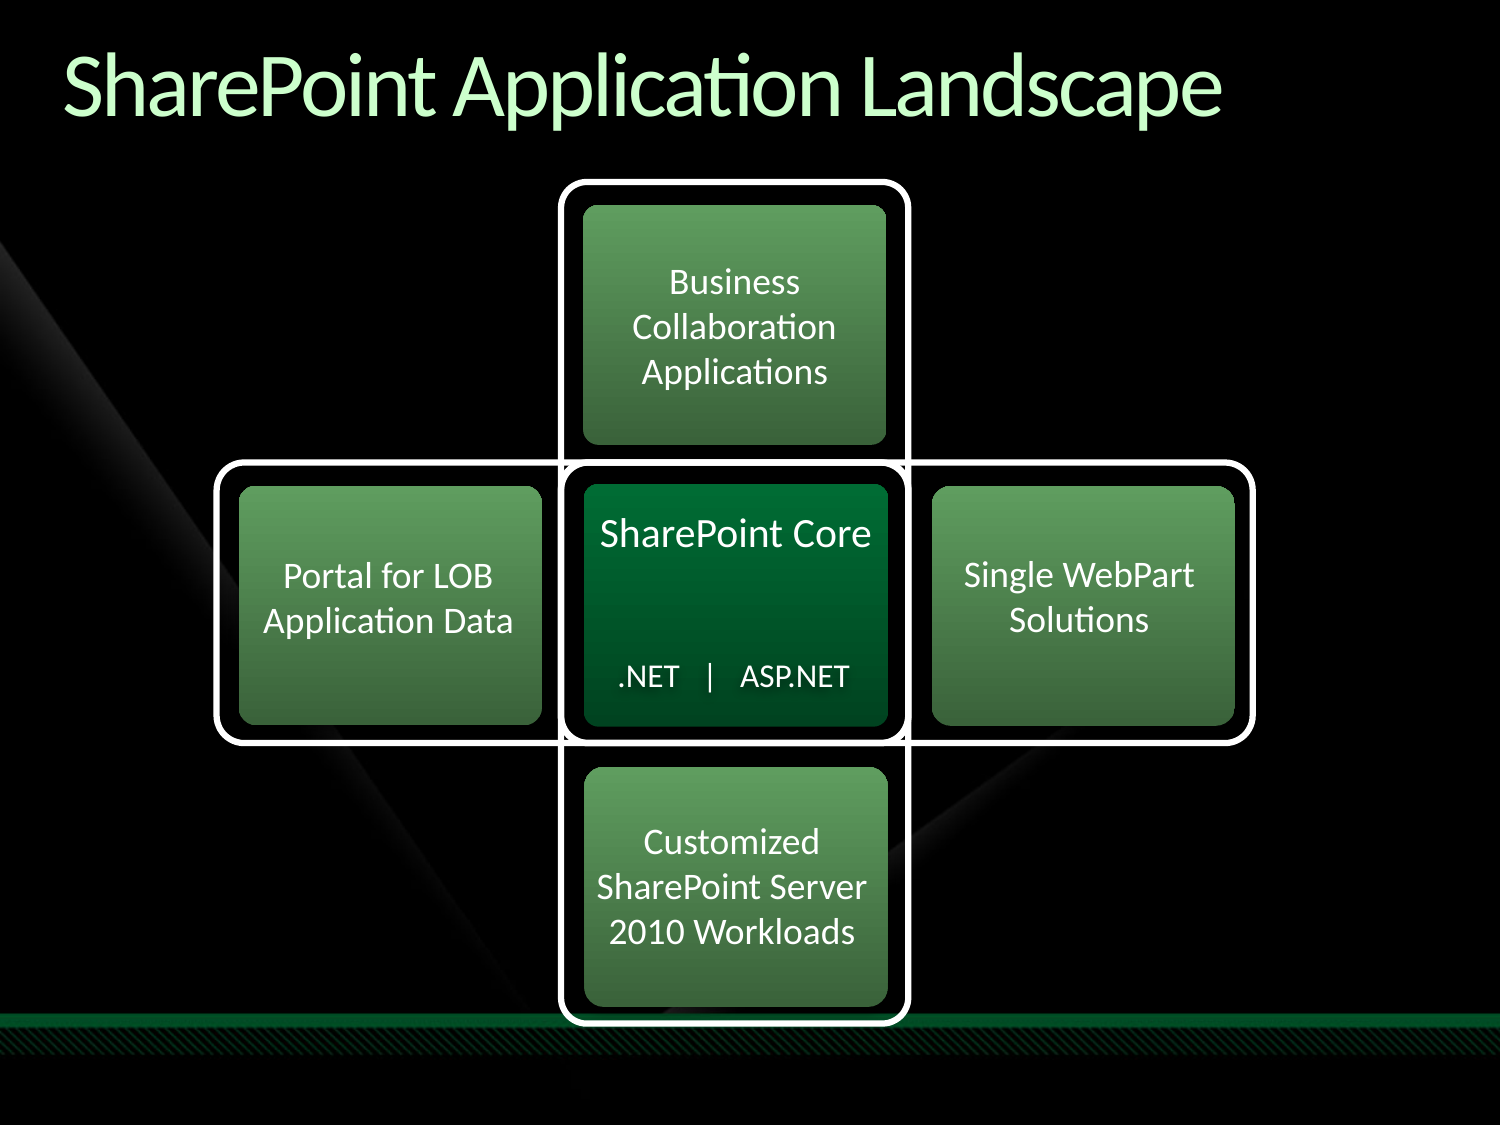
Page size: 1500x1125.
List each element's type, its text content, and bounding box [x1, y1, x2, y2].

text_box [238, 485, 543, 726]
text_box [556, 751, 913, 1029]
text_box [581, 766, 888, 1008]
text_box [556, 177, 913, 483]
title SharePoint Application Landscape [62, 37, 1438, 138]
text_box [913, 457, 1258, 748]
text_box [582, 204, 887, 446]
text_box [212, 457, 556, 748]
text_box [518, 483, 950, 740]
text_box [557, 458, 913, 483]
picture [0, 0, 1500, 1125]
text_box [931, 485, 1236, 727]
